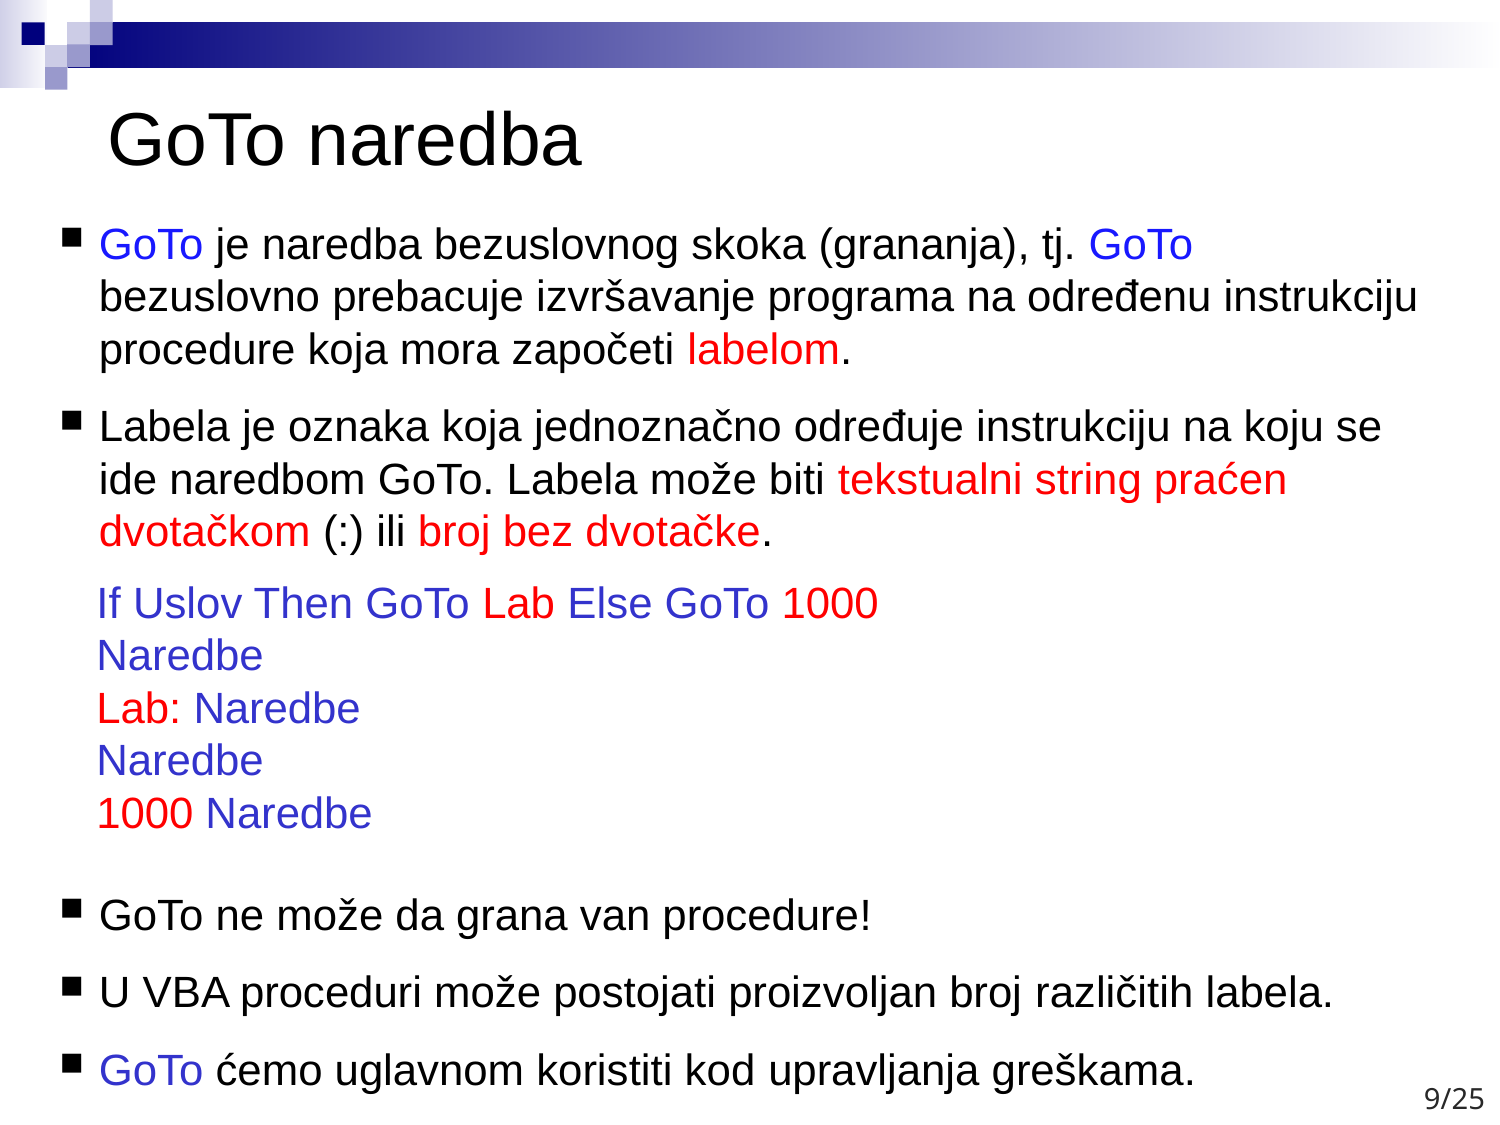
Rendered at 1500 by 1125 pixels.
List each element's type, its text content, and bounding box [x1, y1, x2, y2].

title GoTo naredba [92, 75, 610, 197]
text_box 9/25 [1374, 1072, 1500, 1123]
list GoTo je naredba bezuslovnog skoka (grananja), tj. GoTo bezuslovno prebacuje izvršavanje programa na određenu instrukciju procedure koja mora započeti labelom. Labela je oznaka koja jednoznačno određuje instrukciju na koju se ide naredbom GoTo. Labela može biti tekstualni string praćen dvotačkom (:) ili broj bez dvotačke. If Uslov Then GoTo Lab Else GoTo 1000 Naredbe Lab: Naredbe Naredbe 1000 Naredbe GoTo ne može da grana van procedure! U VBA proceduri može postojati proizvoljan broj različitih labela. GoTo ćemo uglavnom koristiti kod upravljanja greškama. [50, 208, 1430, 1111]
